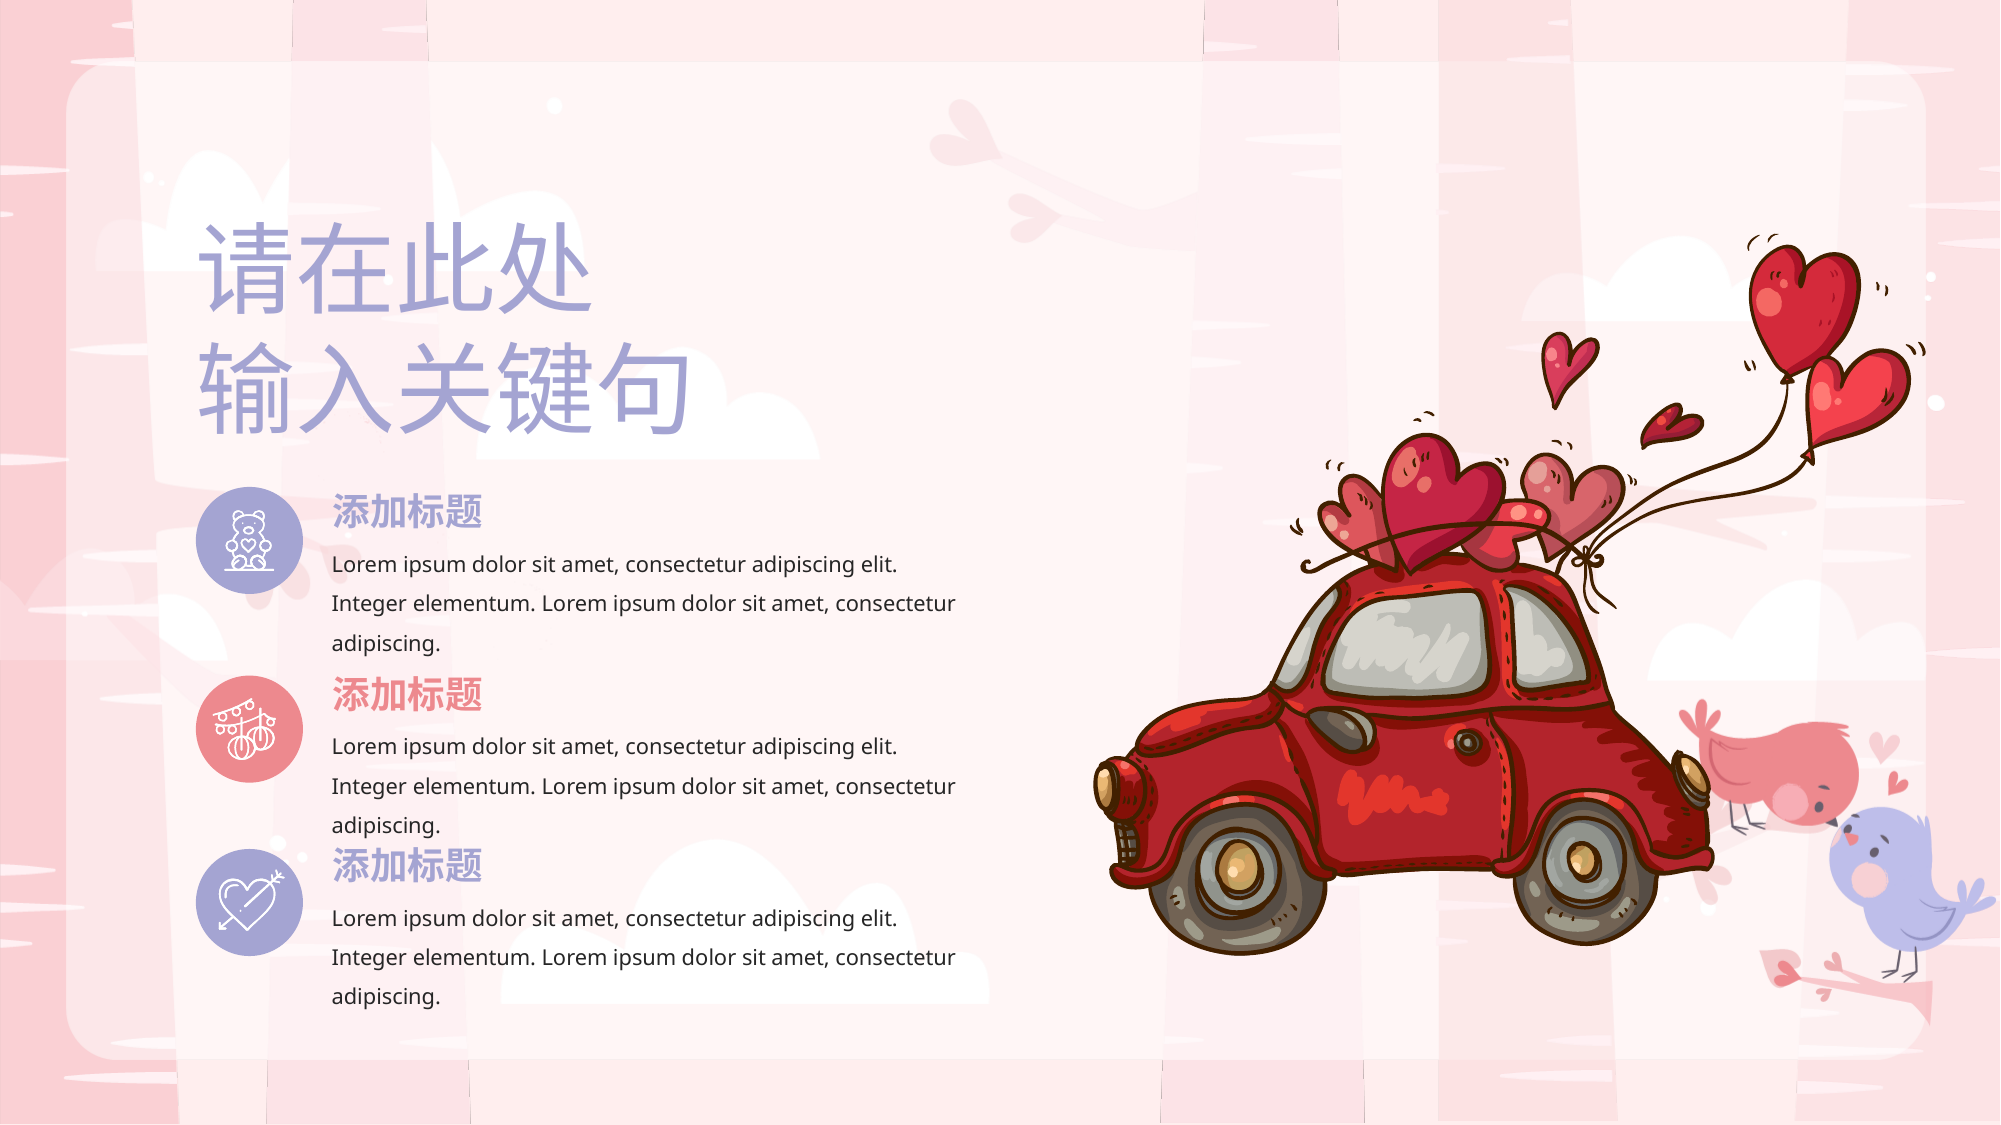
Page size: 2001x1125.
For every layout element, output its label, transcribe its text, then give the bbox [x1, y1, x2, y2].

text_box [194, 847, 304, 958]
picture [0, 0, 2000, 1125]
text_box [194, 674, 304, 784]
text_box 请在此处 输入关键句 [180, 199, 732, 454]
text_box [224, 510, 275, 571]
text_box Lorem ipsum dolor sit amet, consectetur adipiscing elit. Integer elementum. Lorem ipsum dolor sit amet, consectetur adipiscing. [316, 883, 983, 1017]
text_box 添加标题 [317, 480, 498, 541]
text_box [218, 869, 285, 931]
text_box Lorem ipsum dolor sit amet, consectetur adipiscing elit. Integer elementum. Lorem ipsum dolor sit amet, consectetur adipiscing. [316, 529, 983, 663]
text_box 添加标题 [317, 663, 498, 724]
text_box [212, 697, 276, 760]
text_box Lorem ipsum dolor sit amet, consectetur adipiscing elit. Integer elementum. Lorem ipsum dolor sit amet, consectetur adipiscing. [316, 712, 983, 846]
text_box [194, 485, 304, 596]
text_box 添加标题 [317, 834, 498, 895]
